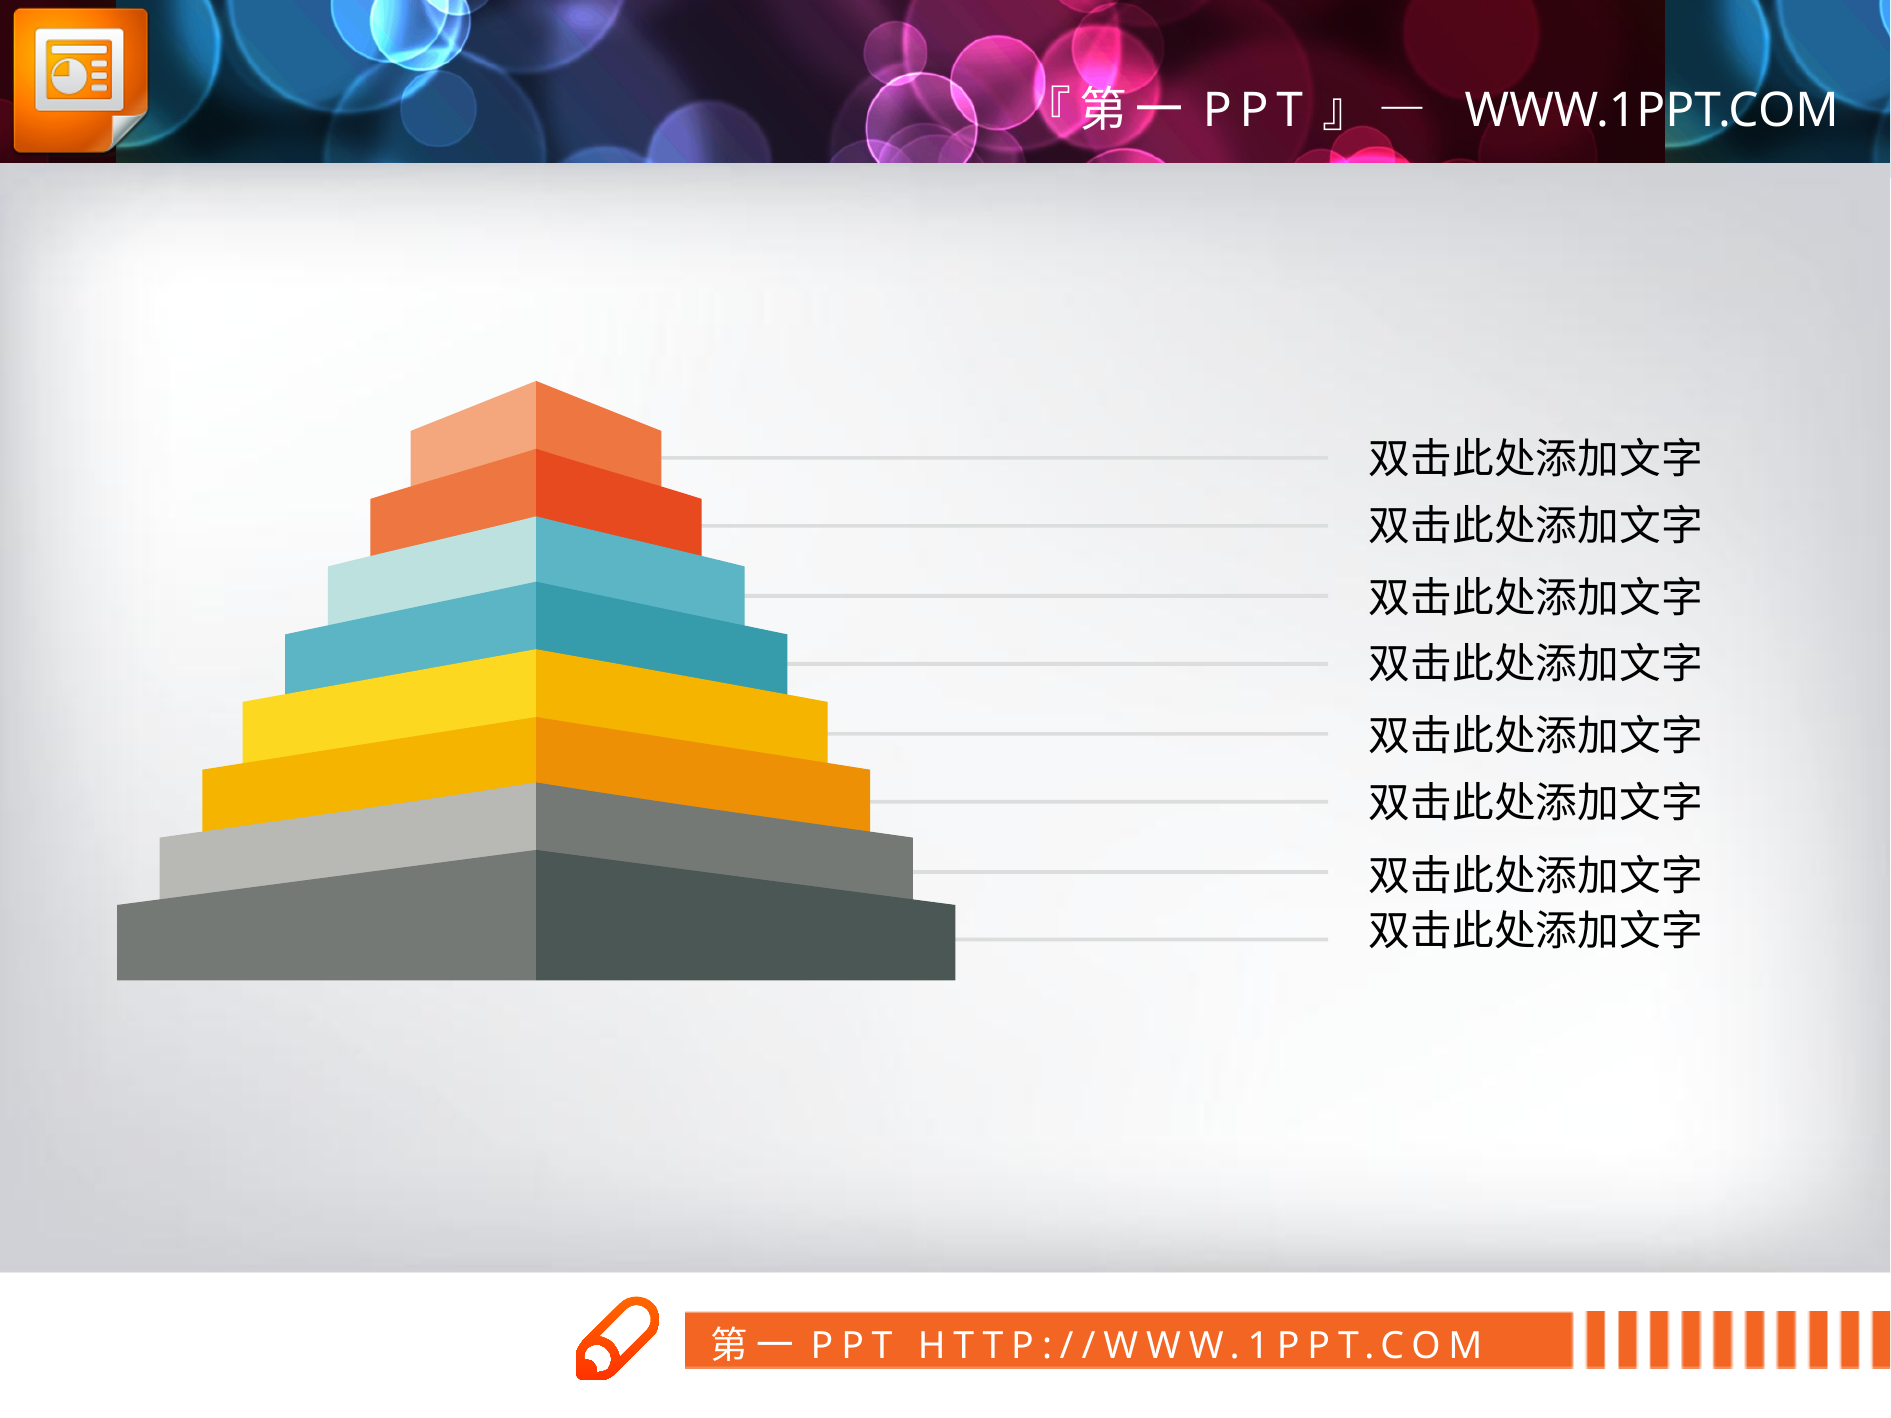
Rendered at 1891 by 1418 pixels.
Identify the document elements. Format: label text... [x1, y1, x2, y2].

picture [0, 0, 1891, 1275]
text_box [960, 870, 1329, 874]
text_box 双击此处添加文字 [1349, 838, 1722, 894]
text_box 双击此处添加文字 [1349, 766, 1722, 836]
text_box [116, 380, 956, 981]
text_box 双击此处添加文字 [1349, 422, 1722, 489]
text_box [960, 732, 1329, 736]
text_box 双击此处添加文字 [1349, 894, 1722, 963]
text_box [960, 524, 1329, 528]
text_box [960, 937, 1329, 942]
picture [685, 1311, 1891, 1369]
text_box [960, 456, 1329, 460]
text_box 双击此处添加文字 [1349, 699, 1722, 766]
text_box 双击此处添加文字 [1349, 627, 1722, 697]
text_box 双击此处添加文字 [1349, 561, 1722, 627]
text_box [960, 593, 1329, 598]
text_box [960, 799, 1329, 804]
text_box [960, 661, 1329, 666]
text_box 双击此处添加文字 [1349, 489, 1722, 559]
